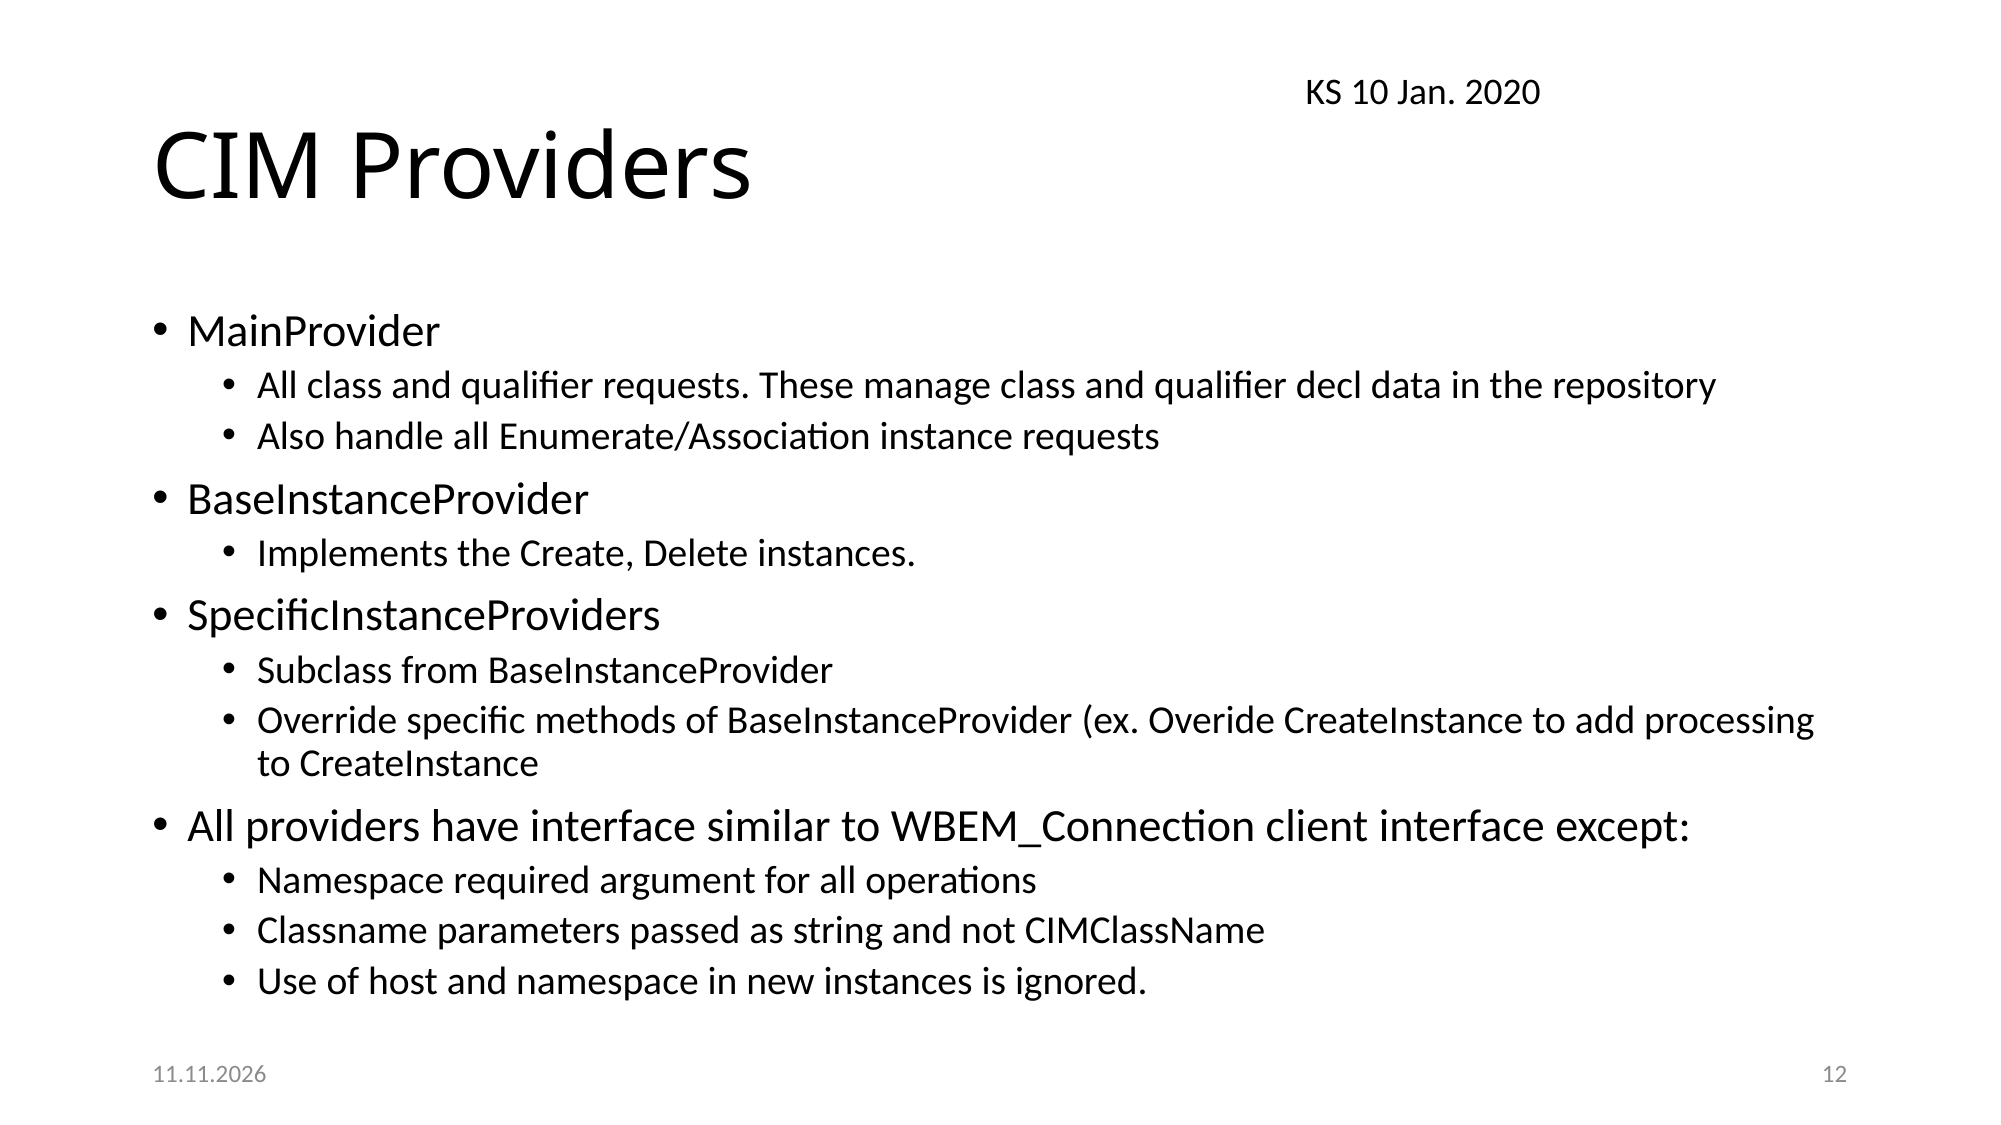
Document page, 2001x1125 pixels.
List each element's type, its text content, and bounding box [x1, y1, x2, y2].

text_box KS 10 Jan. 2020 [1290, 59, 1725, 120]
title CIM Providers [137, 59, 1863, 278]
slide_number 12 [1412, 1042, 1863, 1103]
list MainProvider All class and qualifier requests. These manage class and qualifier decl data in the repository Also handle all Enumerate/Association instance requests BaseInstanceProvider Implements the Create, Delete instances. SpecificInstanceProviders Subclass from BaseInstanceProvider Override specific methods of BaseInstanceProvider (ex. Overide CreateInstance to add processing to CreateInstance All providers have interface similar to WBEM_Connection client interface except: Namespace required argument for all operations Classname parameters passed as string and not CIMClassName Use of host and namespace in new instances is ignored. [137, 299, 1863, 1014]
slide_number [137, 1042, 588, 1103]
